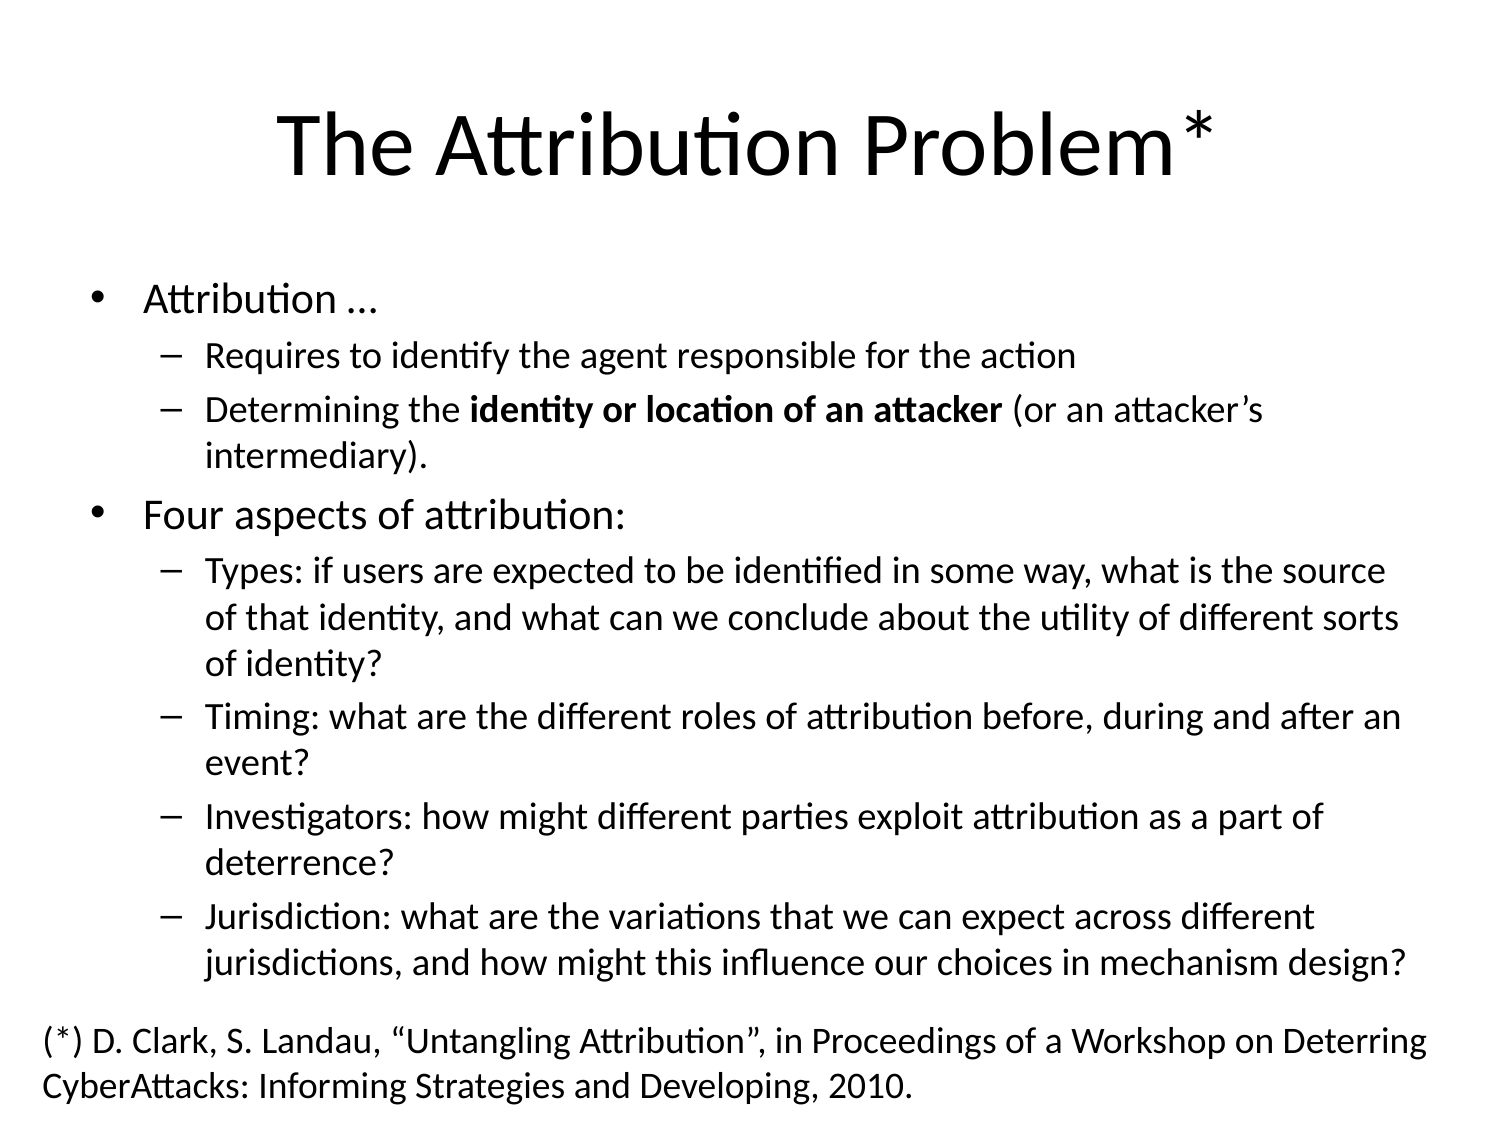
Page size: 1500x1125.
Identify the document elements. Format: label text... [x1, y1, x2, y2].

text_box (*) D. Clark, S. Landau, “Untangling Attribution”, in Proceedings of a Workshop on Deterring CyberAttacks: Informing Strategies and Developing, 2010. [27, 1008, 1453, 1114]
title The Attribution Problem* [75, 45, 1425, 233]
list Attribution … Requires to identify the agent responsible for the action Determining the identity or location of an attacker (or an attacker’s intermediary). Four aspects of attribution: Types: if users are expected to be identified in some way, what is the source of that identity, and what can we conclude about the utility of different sorts of identity? Timing: what are the different roles of attribution before, during and after an event? Investigators: how might different parties exploit attribution as a part of deterrence? Jurisdiction: what are the variations that we can expect across different jurisdictions, and how might this influence our choices in mechanism design? [75, 262, 1425, 1005]
